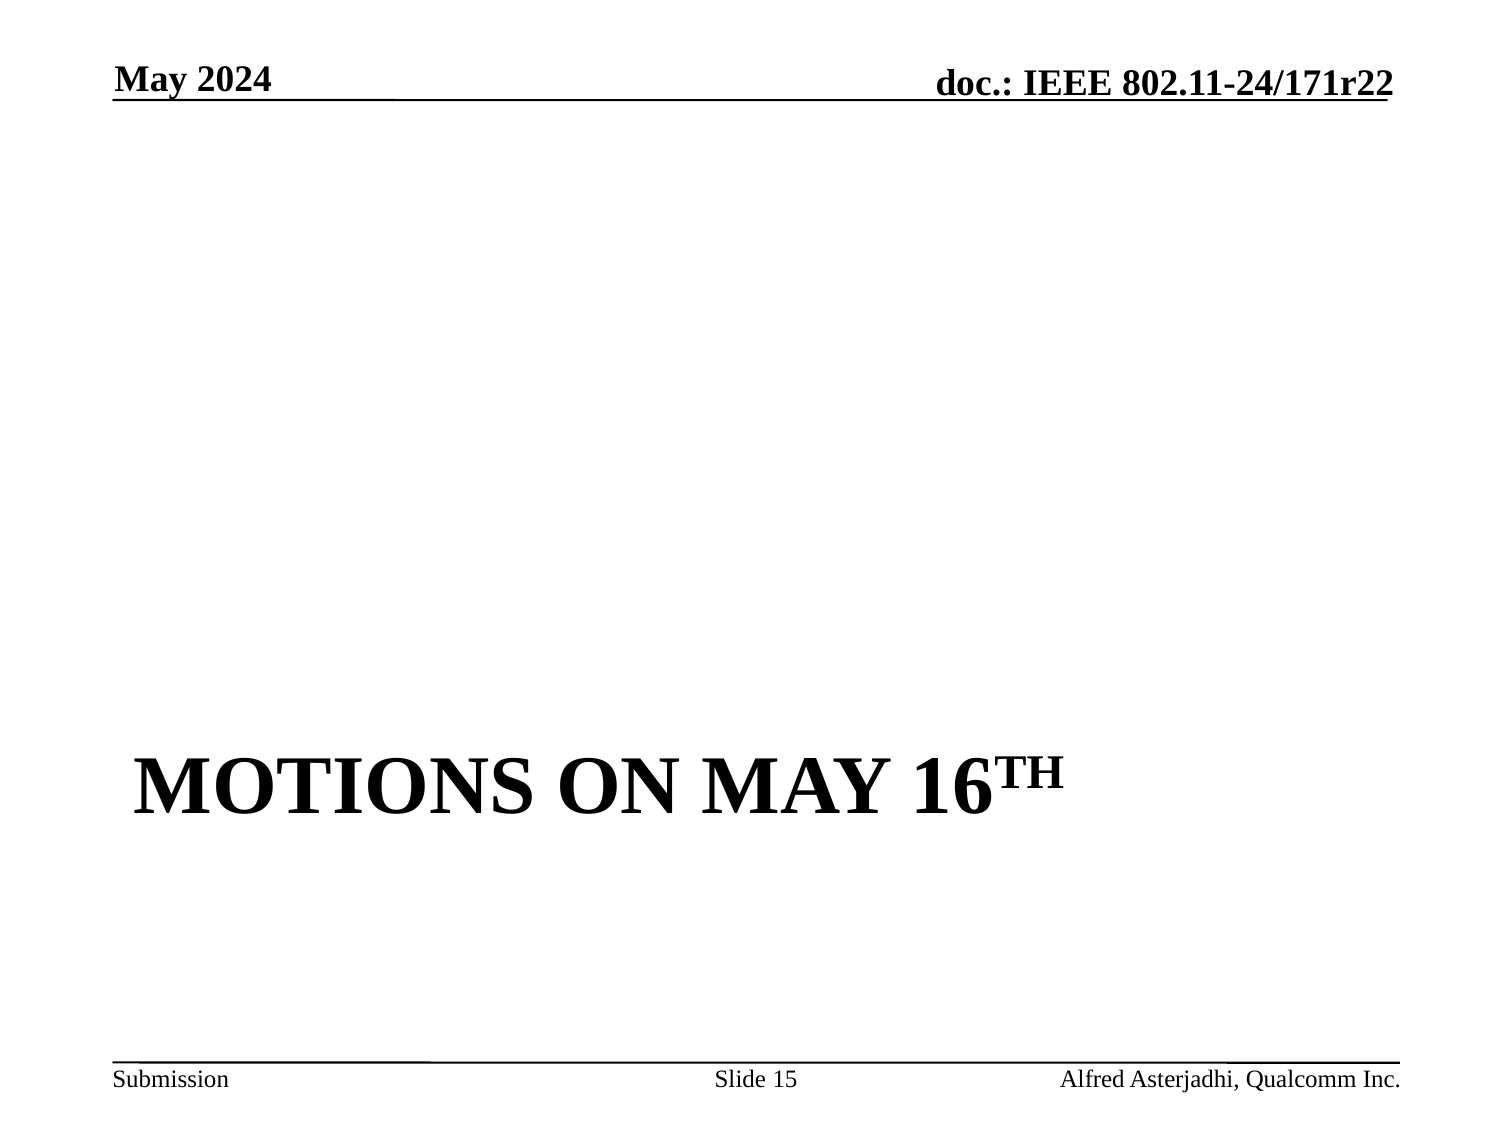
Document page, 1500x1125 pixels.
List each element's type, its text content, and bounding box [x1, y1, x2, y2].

slide_number Slide 15 [712, 1061, 800, 1123]
footer Alfred Asterjadhi, Qualcomm Inc. [878, 1061, 1402, 1093]
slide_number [114, 54, 423, 100]
title Motions on May 16th [118, 722, 1394, 947]
